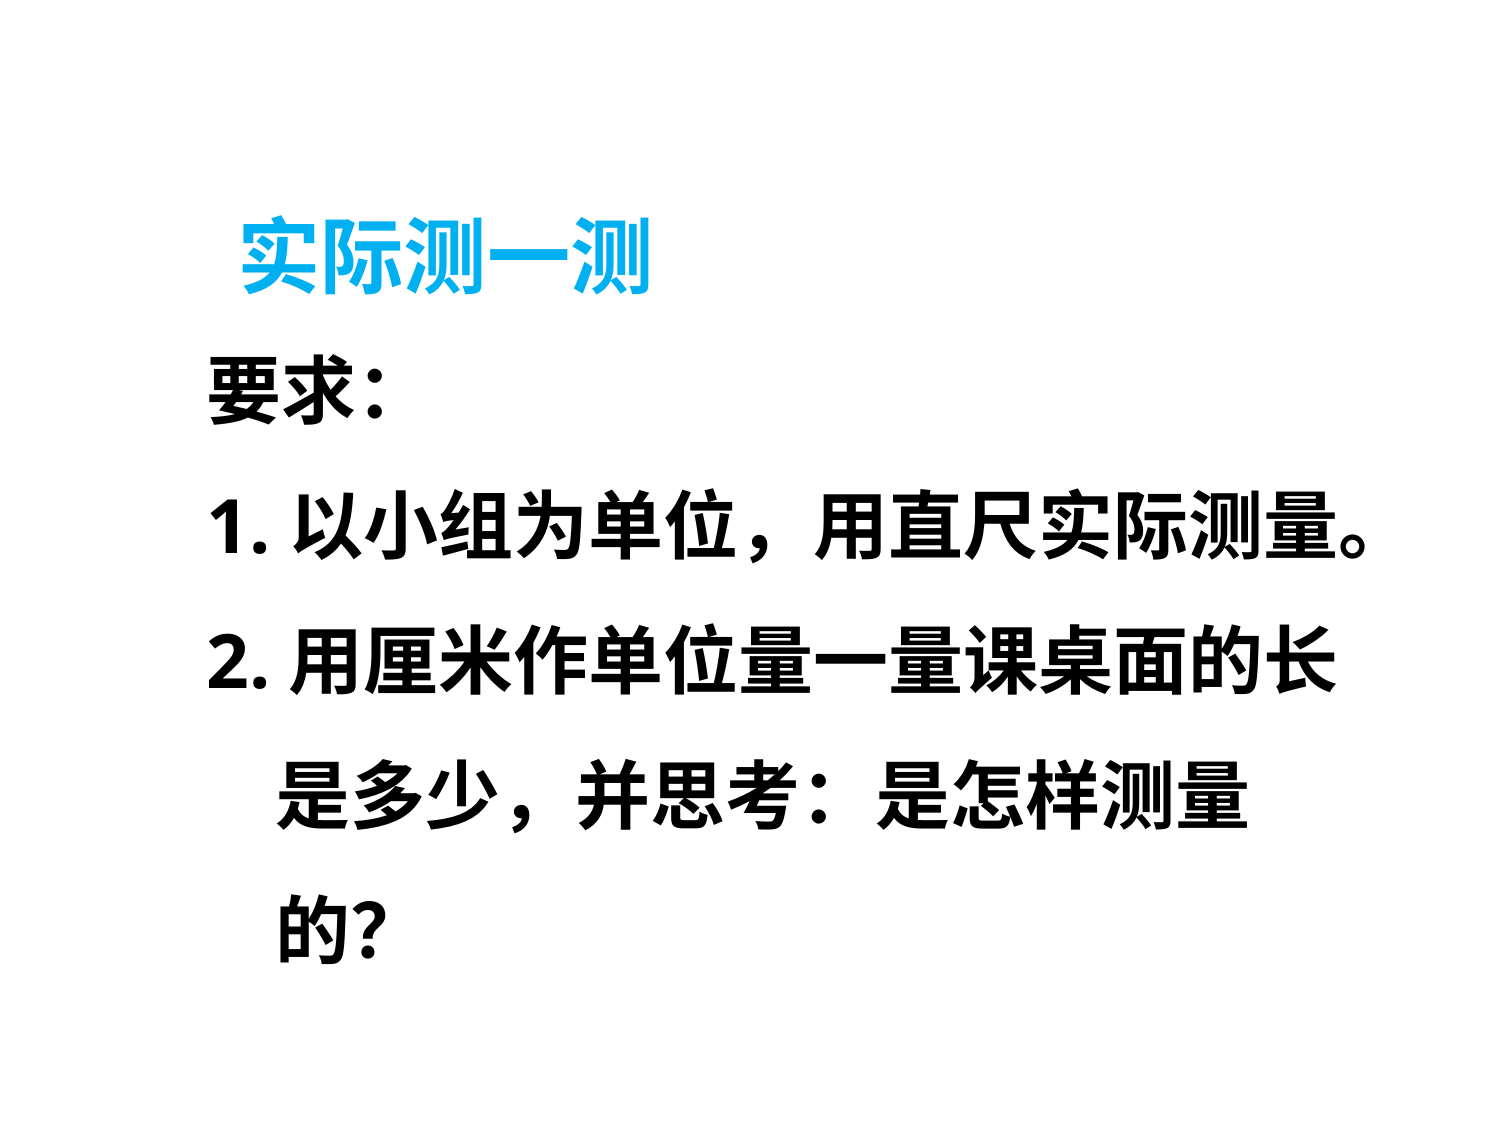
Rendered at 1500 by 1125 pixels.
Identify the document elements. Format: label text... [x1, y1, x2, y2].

text_box 要求： 1.以小组为单位，用直尺实际测量。2.用厘米作单位量一量课桌面的长 是多少，并思考：是怎样测量 的？ [191, 290, 1376, 981]
text_box 实际测一测 [222, 196, 1196, 290]
